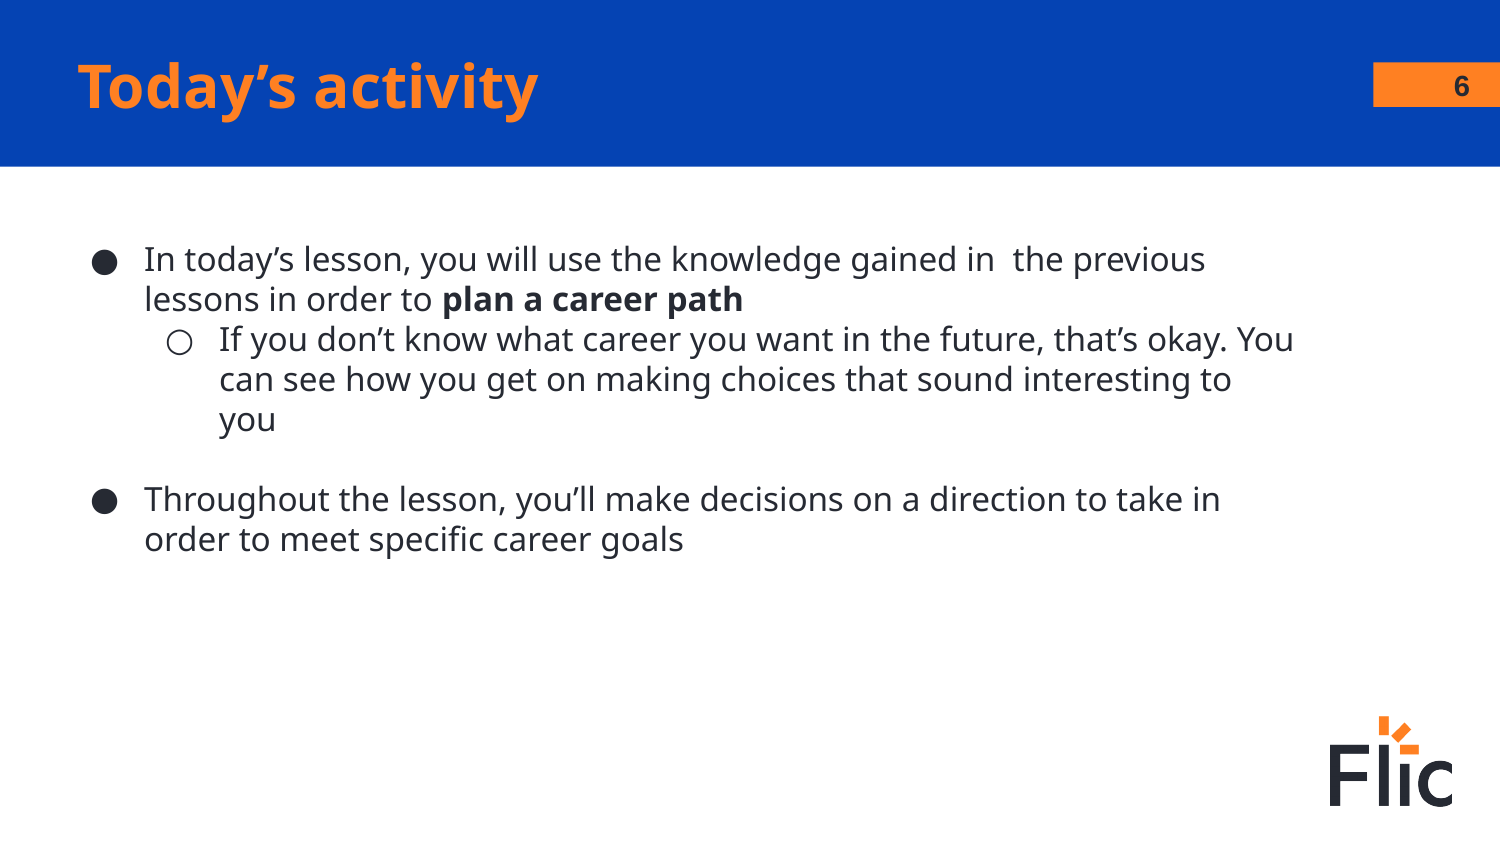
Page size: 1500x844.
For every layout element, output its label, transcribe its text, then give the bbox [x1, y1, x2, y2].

text_box In today’s lesson, you will use the knowledge gained in the previous lessons in order to plan a career path If you don’t know what career you want in the future, that’s okay. You can see how you get on making choices that sound interesting to you Throughout the lesson, you’ll make decisions on a direction to take in order to meet specific career goals [69, 188, 1297, 773]
picture [1330, 716, 1452, 807]
title Today’s activity [62, 41, 998, 127]
slide_number ‹#› [1423, 66, 1500, 104]
